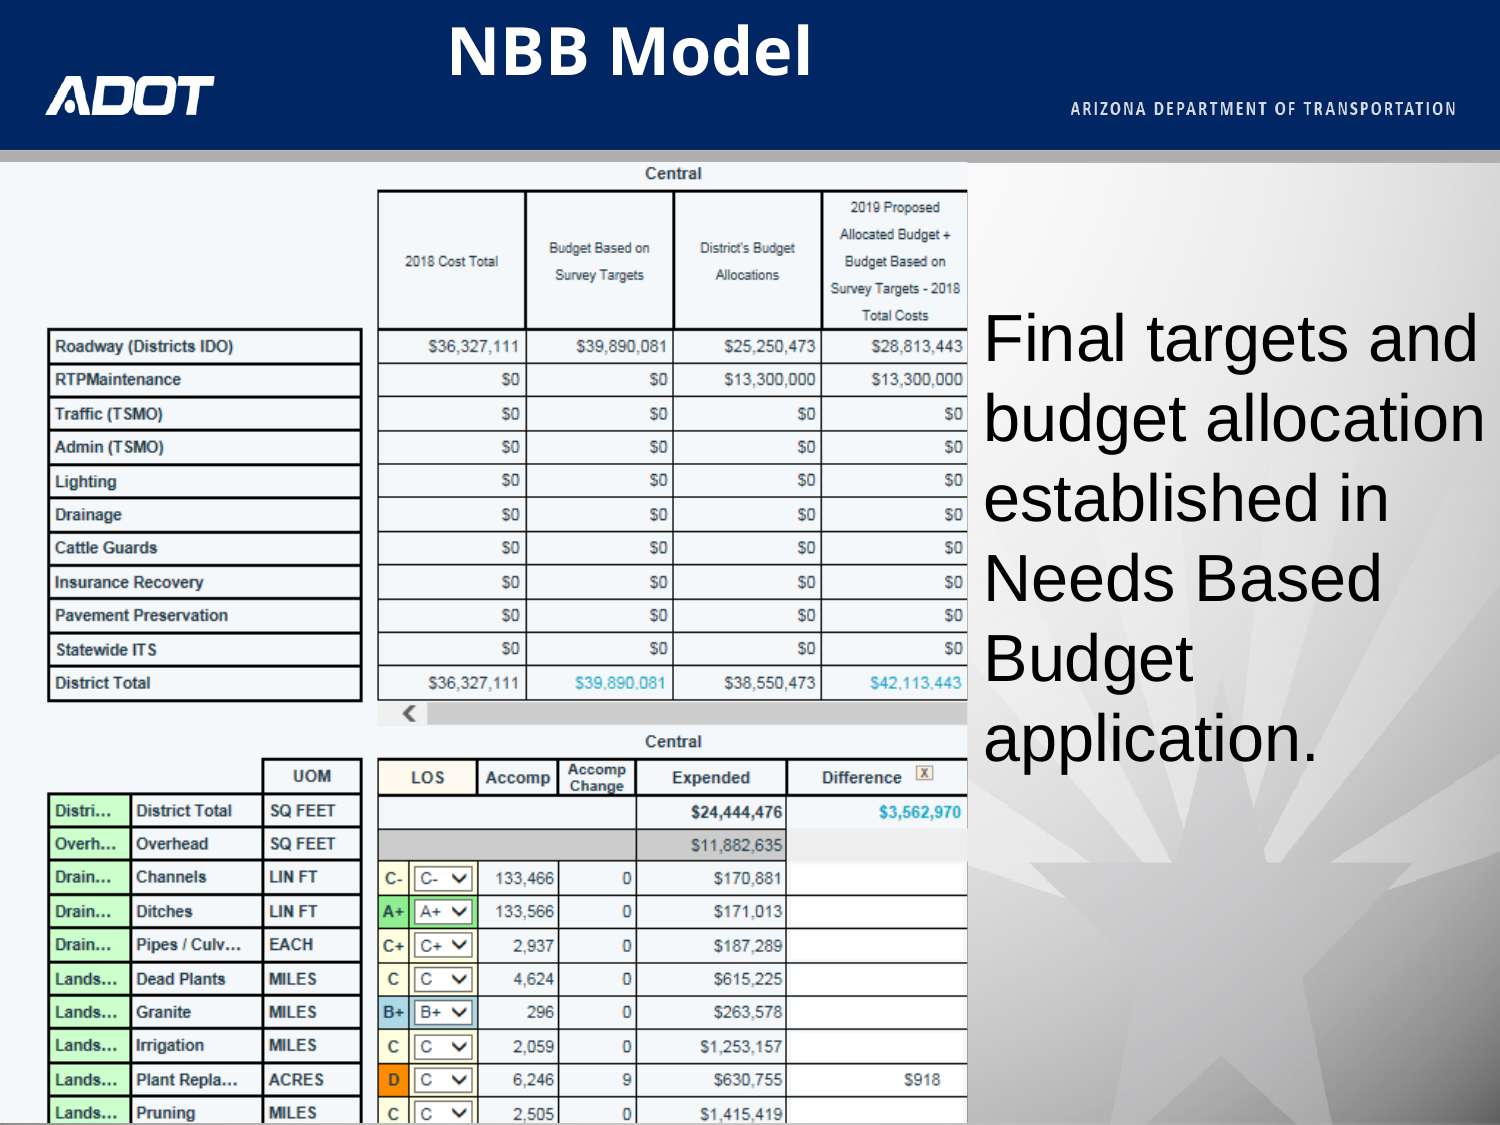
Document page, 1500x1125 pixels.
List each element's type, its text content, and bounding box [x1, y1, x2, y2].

text_box NBB Model [431, 1, 829, 97]
picture [0, 0, 1500, 1125]
text_box Final targets and budget allocation established in Needs Based Budget application. [971, 287, 1500, 782]
